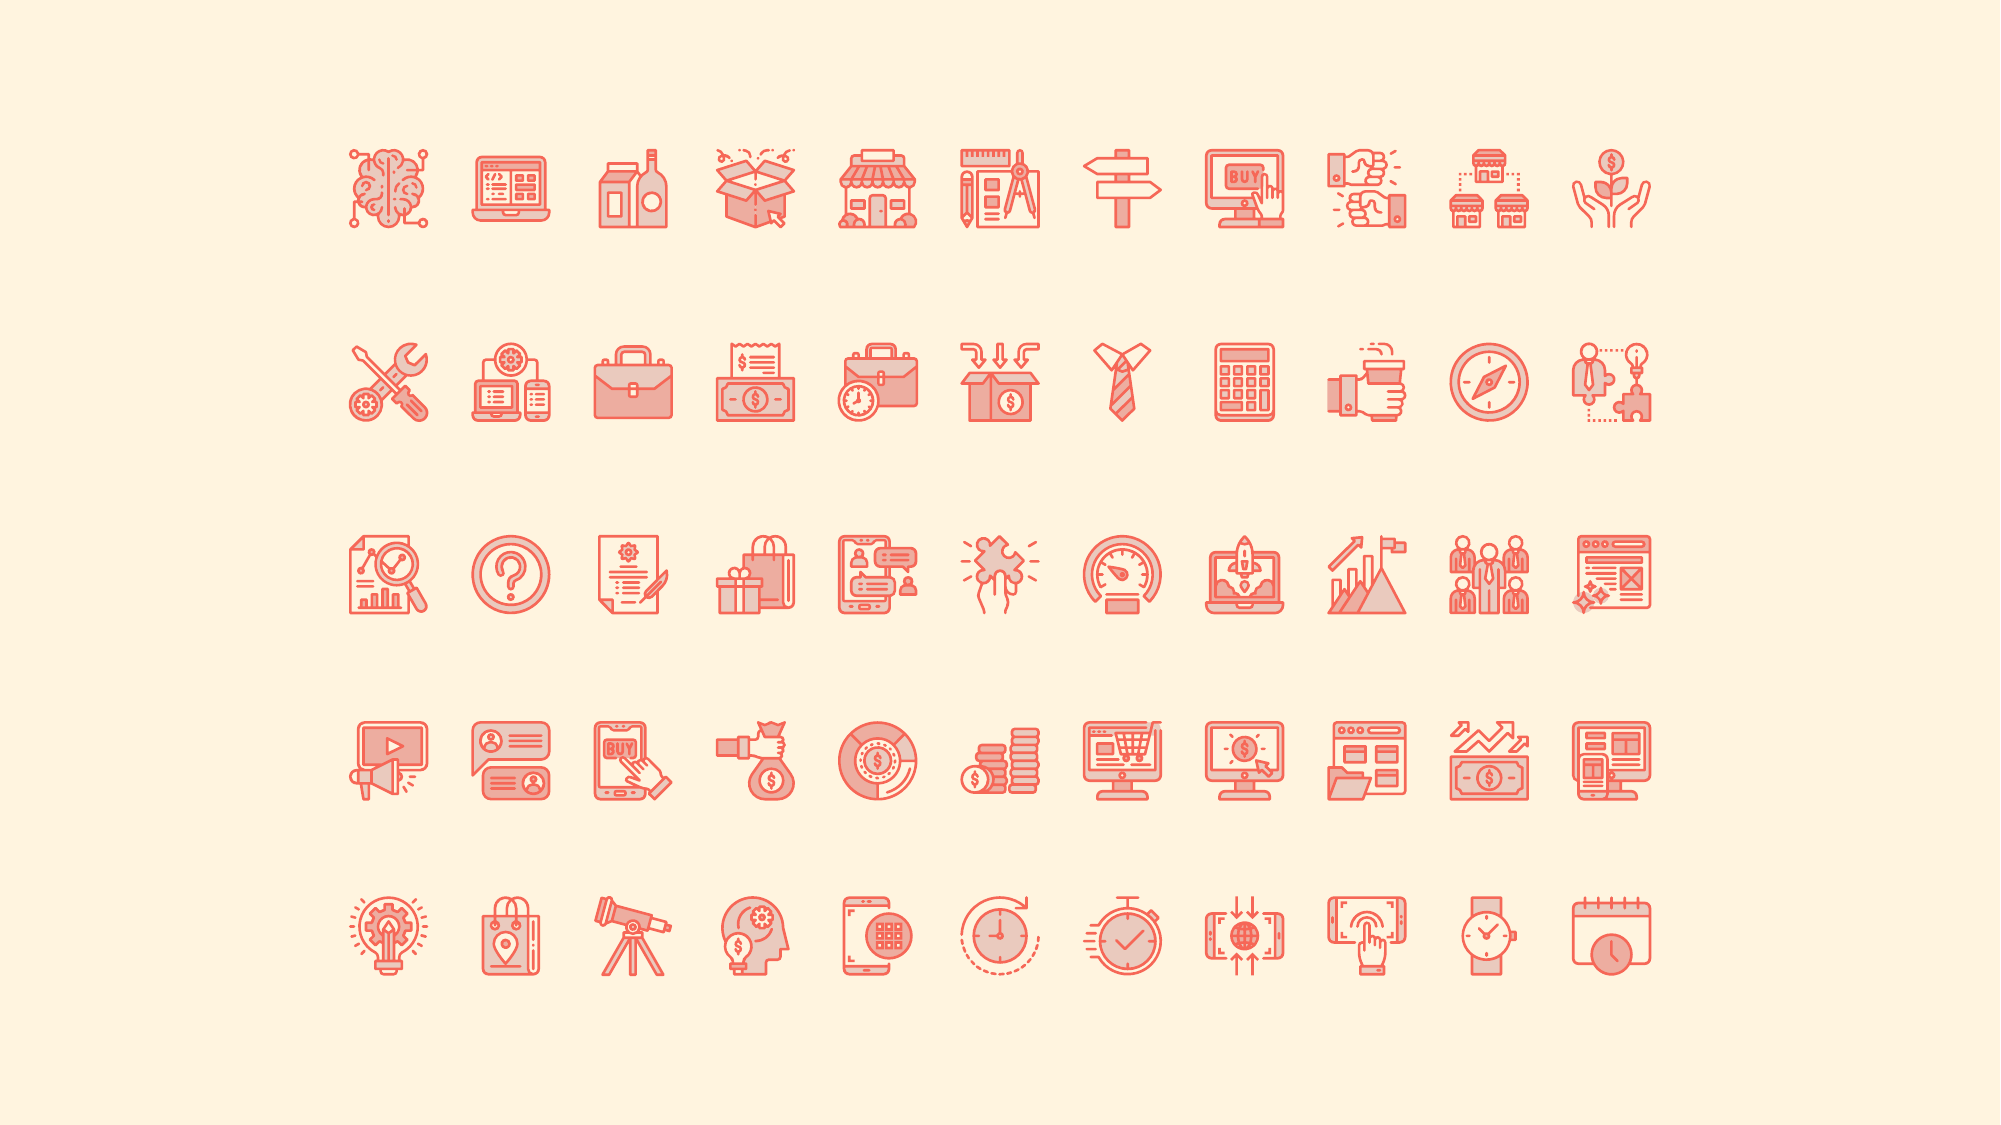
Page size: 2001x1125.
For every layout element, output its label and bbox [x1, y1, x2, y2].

text_box [471, 721, 551, 801]
text_box [715, 534, 796, 615]
text_box [1571, 342, 1652, 422]
text_box [960, 893, 1040, 976]
text_box [1327, 896, 1407, 976]
text_box [347, 341, 430, 424]
text_box [719, 894, 790, 976]
text_box [593, 345, 673, 420]
text_box [1449, 148, 1529, 229]
text_box [348, 721, 429, 801]
text_box [1571, 534, 1652, 615]
text_box [598, 534, 670, 615]
text_box [1214, 342, 1275, 422]
text_box [836, 342, 919, 423]
text_box [715, 721, 796, 801]
text_box [1449, 534, 1529, 615]
text_box [834, 718, 918, 804]
text_box [960, 148, 1040, 229]
text_box [481, 896, 541, 976]
text_box [1079, 534, 1166, 615]
text_box [471, 342, 551, 422]
text_box [468, 531, 551, 617]
text_box [715, 342, 796, 422]
text_box [960, 727, 1040, 794]
text_box [842, 896, 913, 976]
text_box [837, 148, 918, 229]
text_box [1327, 534, 1407, 615]
text_box [1204, 721, 1285, 801]
text_box [1327, 342, 1407, 422]
text_box [1449, 721, 1529, 801]
text_box [1204, 148, 1285, 229]
text_box [1082, 721, 1163, 801]
text_box [715, 148, 796, 229]
text_box [1571, 896, 1652, 976]
text_box [960, 342, 1040, 422]
text_box [1571, 721, 1652, 801]
text_box [349, 534, 429, 615]
text_box [1082, 148, 1163, 229]
text_box [1204, 896, 1285, 976]
text_box [348, 896, 429, 976]
text_box [837, 534, 918, 615]
text_box [1204, 534, 1285, 615]
text_box [348, 148, 429, 229]
text_box [1082, 896, 1165, 976]
text_box [1327, 721, 1407, 801]
text_box [1327, 148, 1407, 229]
text_box [1461, 896, 1517, 976]
text_box [598, 148, 668, 229]
text_box [1571, 148, 1652, 229]
text_box [471, 155, 551, 222]
text_box [594, 895, 673, 977]
text_box [593, 721, 673, 801]
text_box [960, 534, 1040, 615]
text_box [1093, 342, 1152, 422]
text_box [1446, 342, 1529, 425]
